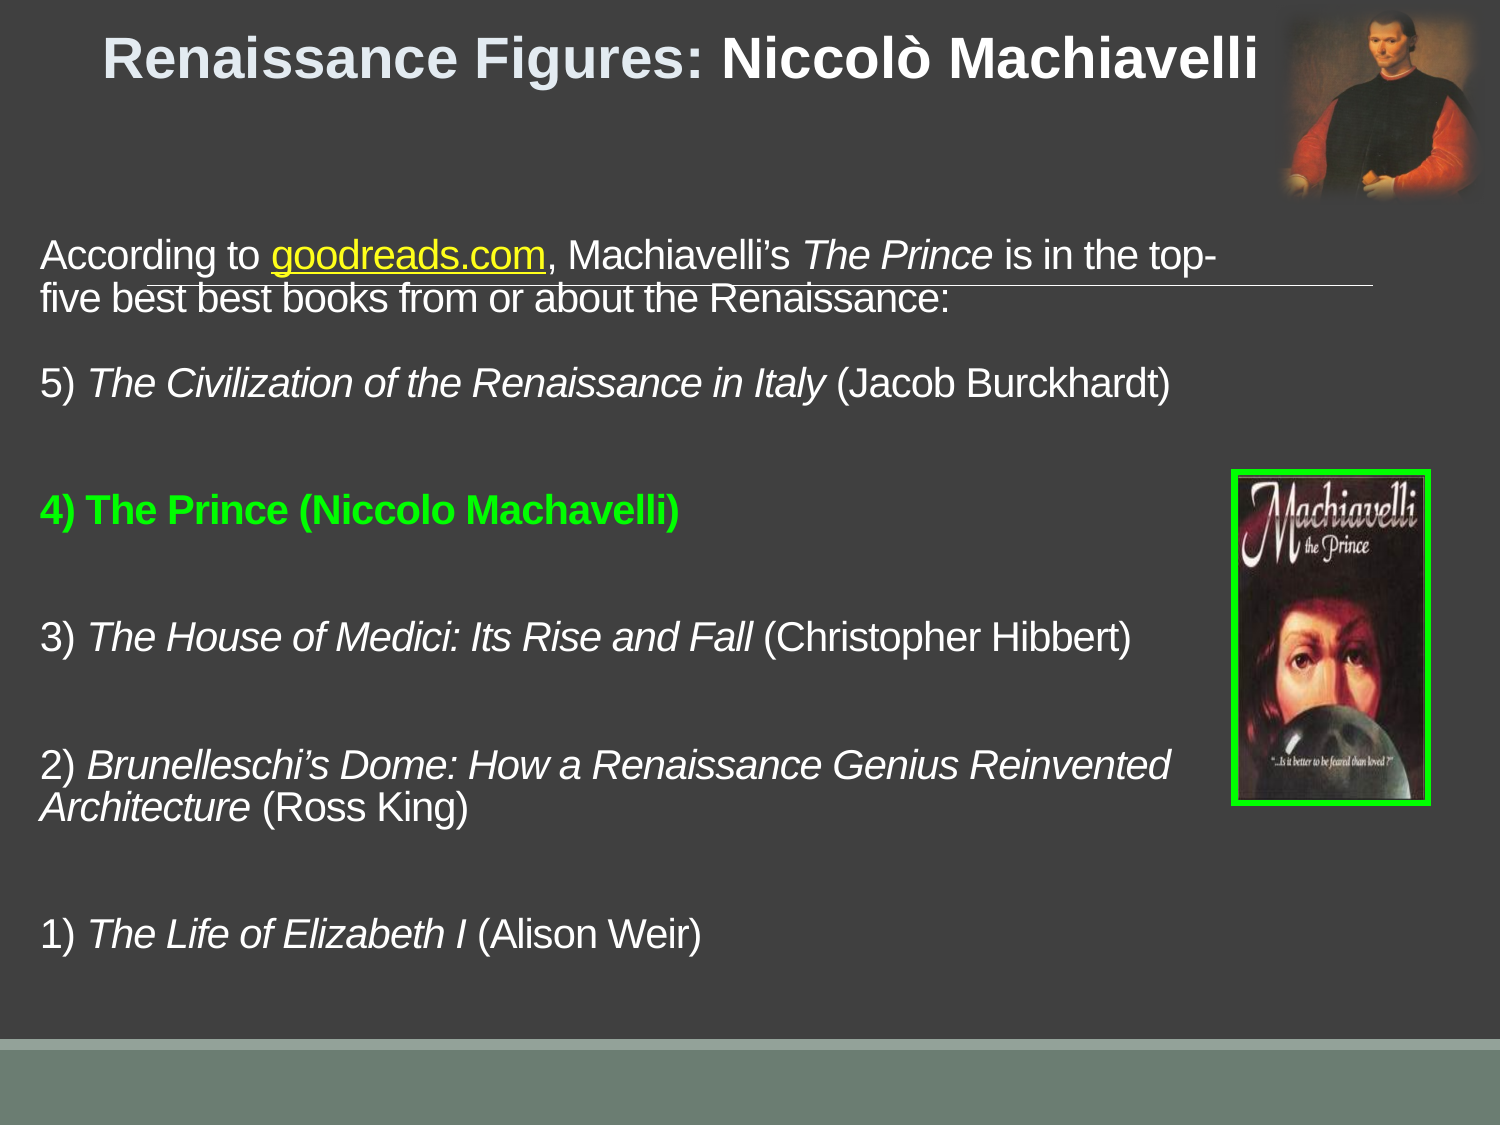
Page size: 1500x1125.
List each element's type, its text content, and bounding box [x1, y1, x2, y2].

picture [1168, 476, 1495, 799]
text_box Renaissance Figures: Niccolò Machiavelli [0, 12, 1271, 105]
picture [1274, 2, 1486, 207]
title According to goodreads.com, Machiavelli’s The Prince is in the top-five best best books from or about the Renaissance: 5) The Civilization of the Renaissance in Italy (Jacob Burckhardt) 4) The Prince (Niccolo Machavelli) 3) The House of Medici: Its Rise and Fall (Christopher Hibbert) 2) Brunelleschi’s Dome: How a Renaissance Genius Reinvented Architecture (Ross King) 1) The Life of Elizabeth I (Alison Weir) [24, 112, 1269, 1100]
